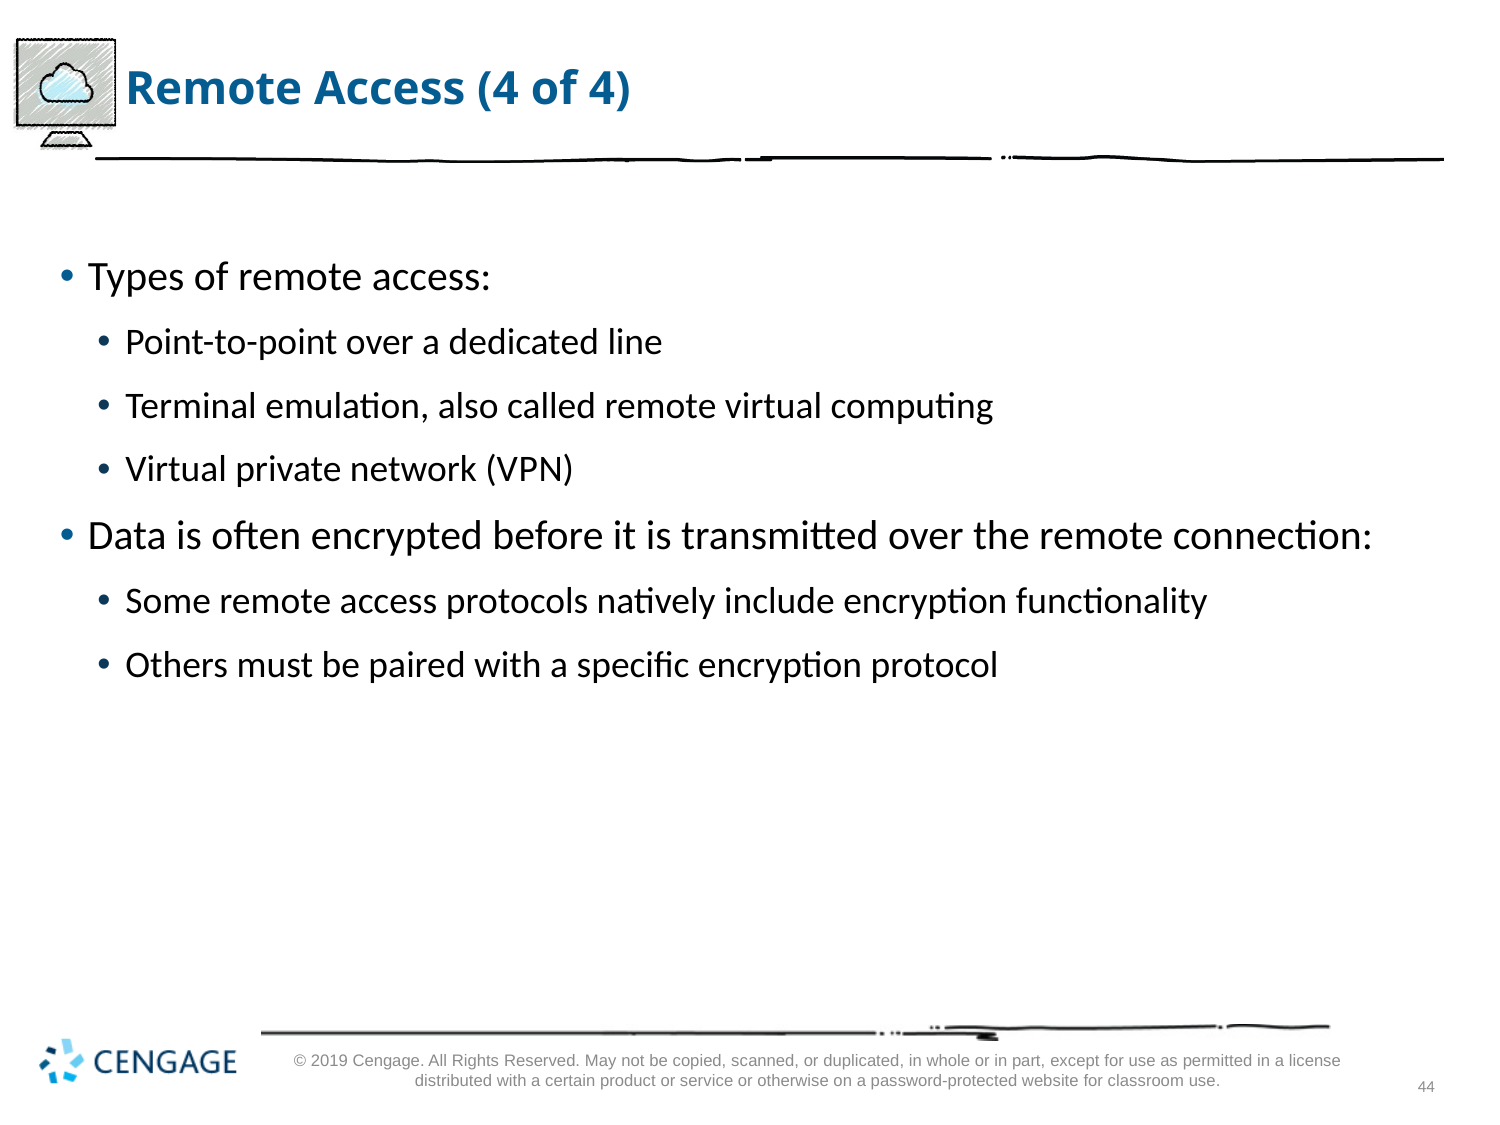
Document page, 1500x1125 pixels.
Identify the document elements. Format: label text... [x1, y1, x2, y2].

footer © 2019 Cengage. All Rights Reserved. May not be copied, scanned, or duplicated, in whole or in part, except for use as permitted in a license distributed with a certain product or service or otherwise on a password-protected website for classroom use. [262, 1050, 1375, 1091]
picture [13, 36, 117, 151]
title Remote Access (4 of 4) [125, 66, 1442, 116]
list Types of remote access: Point-to-point over a dedicated line Terminal emulation, also called remote virtual computing Virtual private network (V P N) Data is often encrypted before it is transmitted over the remote connection: Some remote access protocols natively include encryption functionality Others must be paired with a specific encryption protocol [59, 252, 1441, 691]
picture [95, 155, 1444, 163]
picture [19, 1025, 249, 1096]
picture [261, 1024, 1331, 1041]
